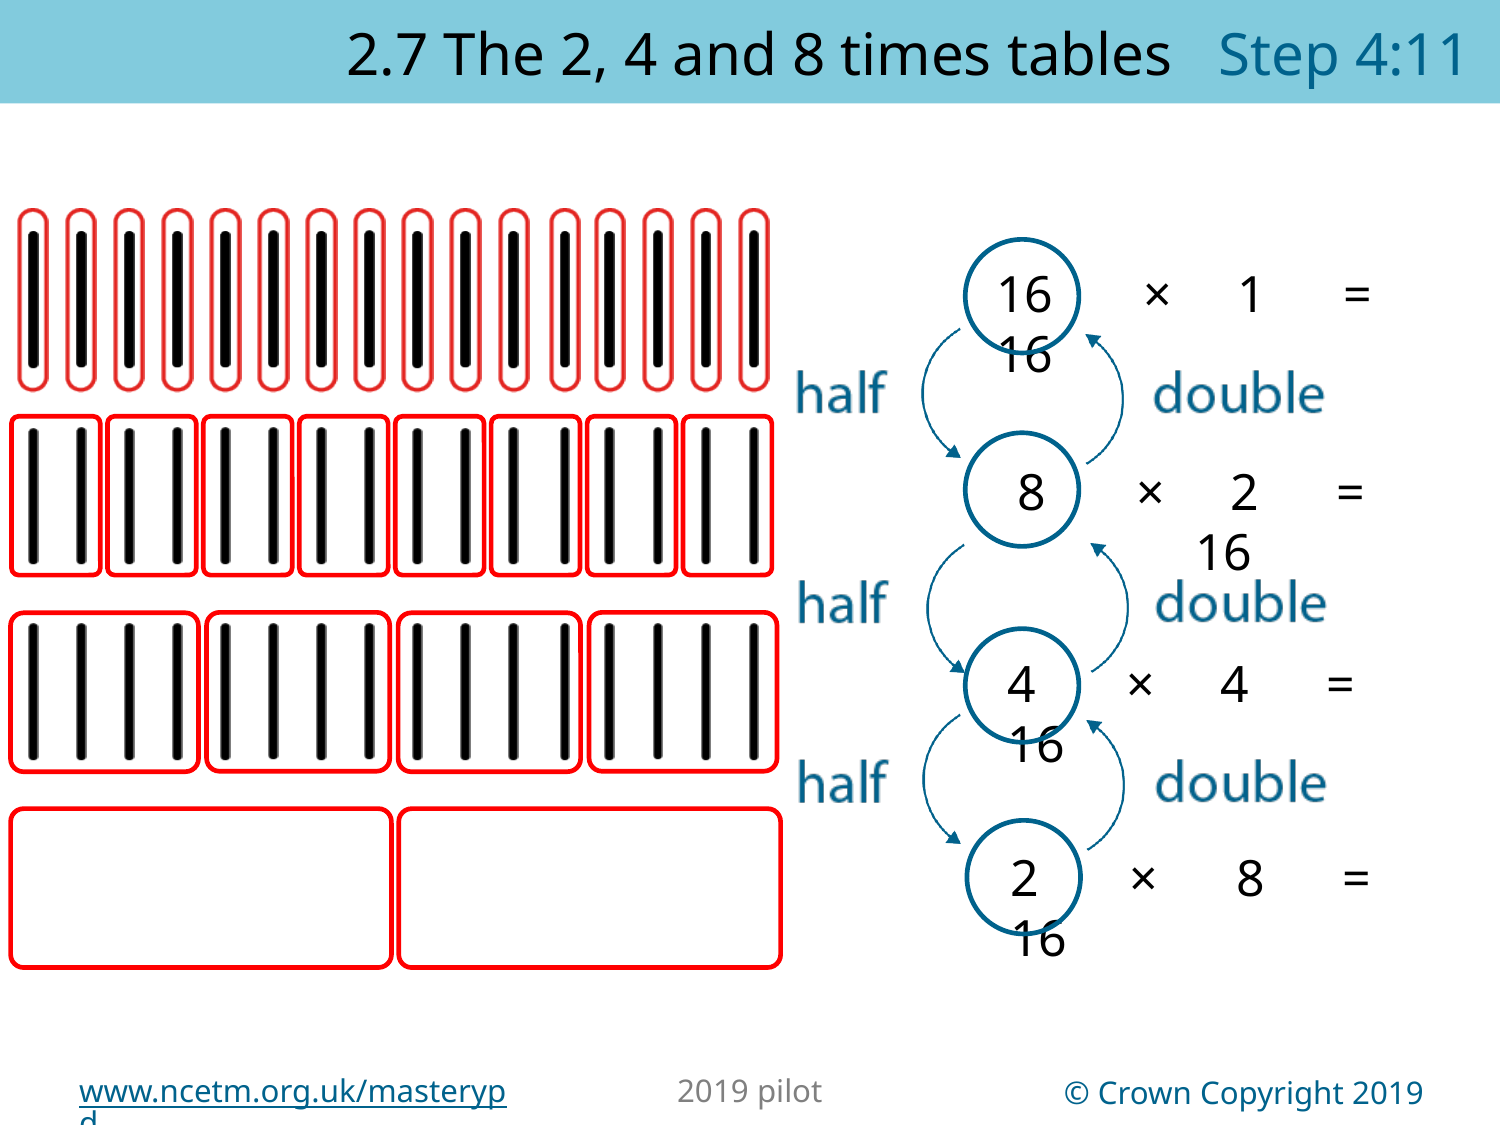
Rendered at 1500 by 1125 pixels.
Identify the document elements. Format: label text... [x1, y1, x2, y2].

picture [925, 331, 961, 454]
picture [652, 427, 663, 566]
text_box [395, 416, 485, 576]
picture [737, 207, 770, 393]
picture [1096, 334, 1124, 383]
picture [353, 207, 386, 393]
picture [113, 207, 146, 393]
picture [773, 336, 916, 441]
picture [1132, 725, 1390, 829]
picture [364, 427, 375, 566]
picture [172, 427, 183, 566]
picture [460, 623, 471, 762]
picture [209, 207, 242, 393]
picture [1090, 415, 1124, 465]
text_box [398, 808, 781, 968]
picture [124, 428, 135, 567]
text_box [965, 628, 1079, 743]
picture [1085, 337, 1121, 465]
picture [700, 427, 711, 566]
picture [401, 207, 434, 393]
picture [220, 427, 231, 566]
text_box [107, 416, 197, 576]
picture [497, 207, 530, 393]
text_box 4 × 4 = 16 [992, 645, 1499, 781]
picture [921, 405, 948, 458]
text_box [206, 612, 390, 772]
picture [28, 623, 39, 762]
picture [124, 623, 135, 762]
picture [161, 207, 194, 393]
text_box [10, 808, 392, 968]
picture [460, 428, 471, 567]
picture [926, 542, 965, 597]
picture [652, 622, 663, 761]
picture [1097, 720, 1125, 769]
picture [17, 207, 50, 393]
picture [926, 713, 962, 844]
picture [412, 428, 423, 567]
picture [593, 207, 626, 393]
picture [220, 623, 231, 762]
picture [922, 791, 948, 844]
picture [28, 428, 39, 567]
text_box [965, 239, 1079, 353]
picture [922, 713, 958, 768]
picture [700, 623, 711, 762]
picture [172, 623, 183, 762]
picture [268, 427, 279, 566]
picture [926, 620, 963, 674]
picture [774, 725, 917, 830]
picture [1086, 723, 1122, 851]
text_box 16 × 1 = 16 [981, 255, 1469, 391]
picture [921, 327, 958, 382]
text_box [10, 612, 199, 772]
picture [748, 427, 759, 566]
picture [604, 427, 615, 566]
text_box 8 × 2 = 16 [968, 453, 1480, 589]
picture [1091, 801, 1125, 851]
picture [1090, 546, 1129, 674]
text_box [203, 416, 293, 576]
picture [364, 622, 375, 761]
text_box [398, 612, 581, 772]
picture [65, 207, 98, 393]
picture [268, 622, 279, 761]
text_box [683, 416, 772, 576]
picture [1093, 542, 1129, 592]
picture [305, 207, 338, 393]
text_box [11, 416, 101, 576]
picture [548, 207, 581, 393]
picture [641, 207, 674, 393]
picture [748, 623, 759, 762]
text_box [491, 416, 581, 576]
picture [257, 207, 290, 393]
text_box [589, 612, 778, 772]
picture [508, 427, 519, 566]
text_box [299, 416, 389, 576]
text_box 2 × 8 = 16 [995, 839, 1500, 974]
picture [316, 427, 327, 566]
text_box [966, 820, 1081, 934]
picture [76, 427, 87, 566]
picture [930, 547, 965, 668]
picture [774, 545, 917, 650]
picture [559, 623, 570, 762]
picture [1130, 335, 1389, 440]
text_box [587, 416, 677, 576]
picture [508, 623, 519, 762]
text_box [965, 432, 1079, 547]
picture [559, 427, 570, 566]
picture [1132, 545, 1390, 650]
picture [76, 623, 87, 762]
picture [604, 623, 615, 762]
picture [689, 207, 722, 393]
picture [316, 623, 327, 762]
list 2.7 The 2, 4 and 8 times tables Step 4:11 [0, 0, 1500, 104]
picture [449, 207, 482, 393]
picture [412, 623, 423, 762]
